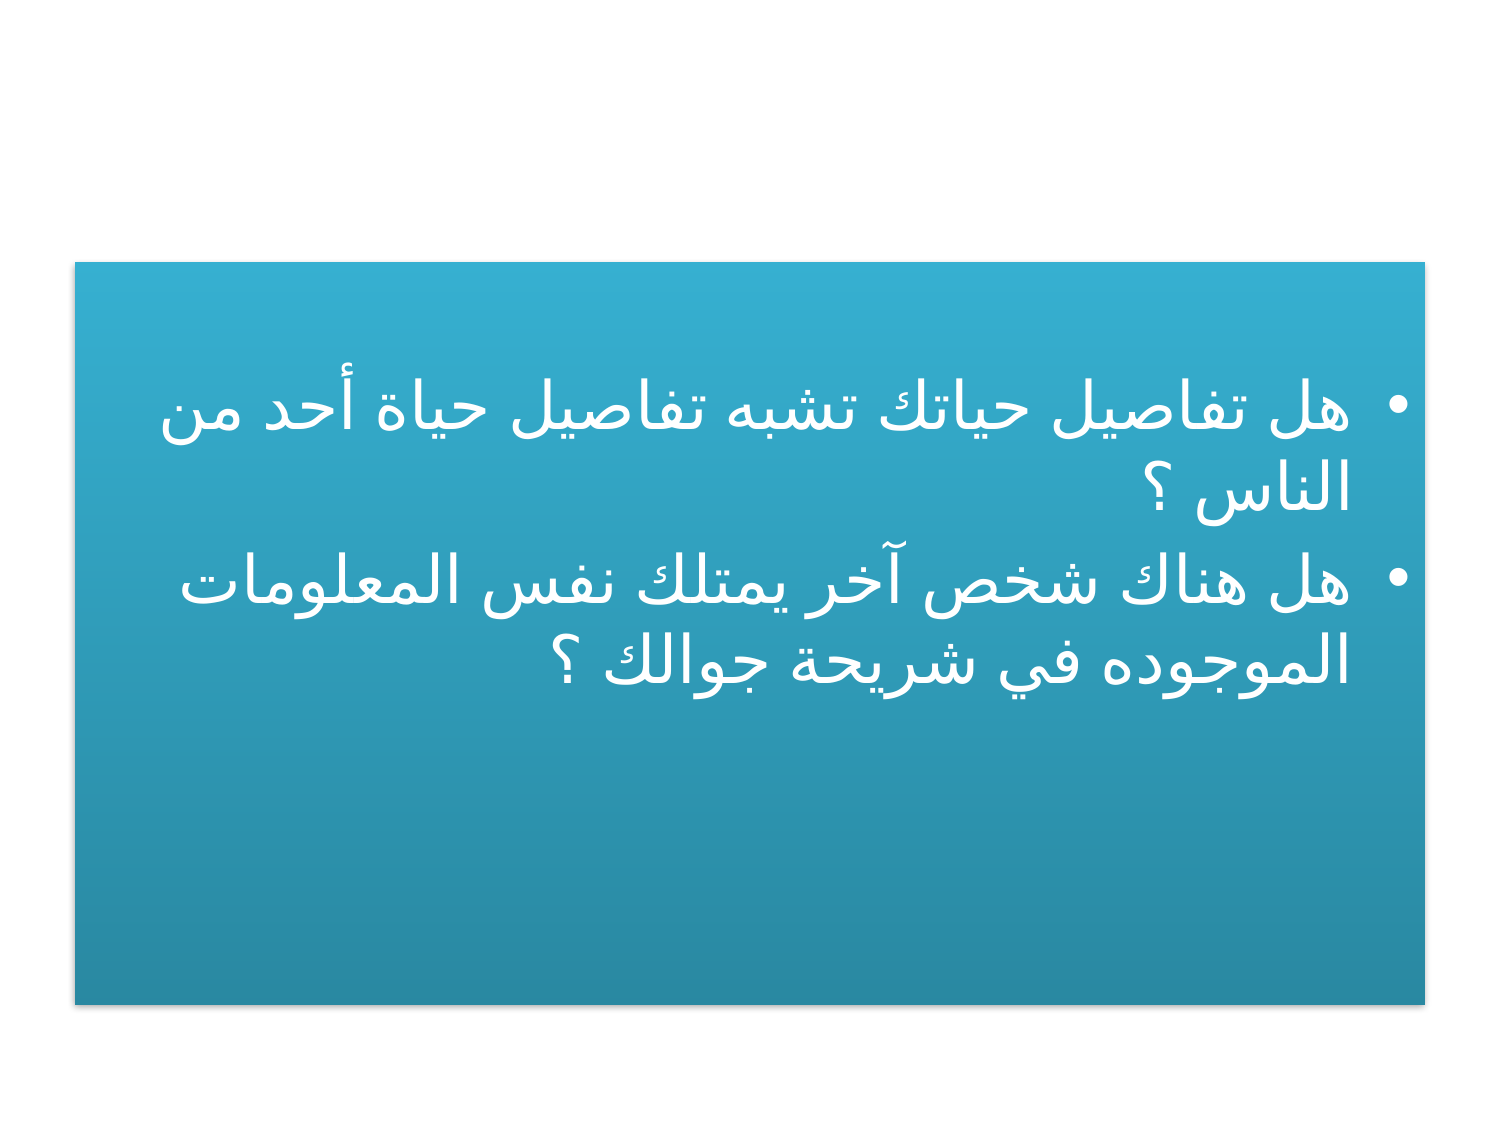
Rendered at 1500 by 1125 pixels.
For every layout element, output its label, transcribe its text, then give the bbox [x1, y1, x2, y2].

list هل تفاصيل حياتك تشبه تفاصيل حياة أحد من الناس ؟ هل هناك شخص آخر يمتلك نفس المعلومات الموجوده في شريحة جوالك ؟ [75, 262, 1425, 1005]
